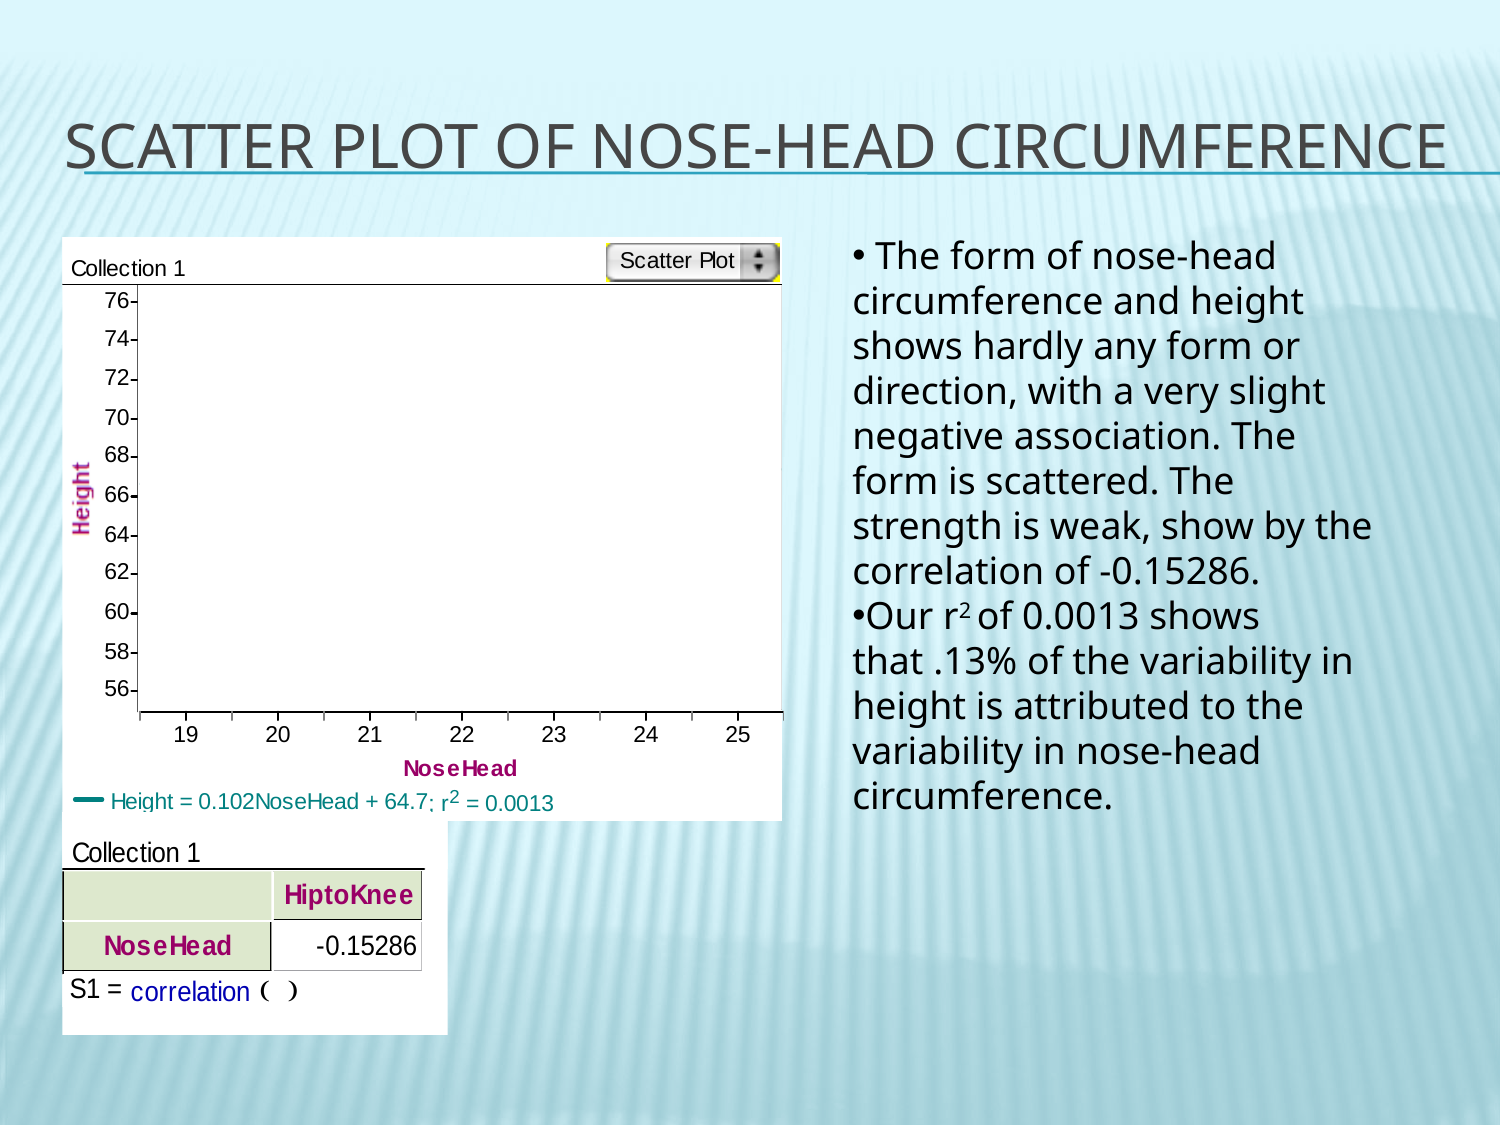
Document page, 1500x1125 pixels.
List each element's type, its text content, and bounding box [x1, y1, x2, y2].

text_box The form of nose-head circumference and height shows hardly any form or direction, with a very slight negative association. The form is scattered. The strength is weak, show by the correlation of -0.15286. Our r2 of 0.0013 shows that .13% of the variability in height is attributed to the variability in nose-head circumference. [837, 224, 1400, 870]
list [62, 237, 785, 823]
picture [62, 812, 451, 1038]
title Scatter plot of nose-head circumference [50, 75, 1475, 213]
